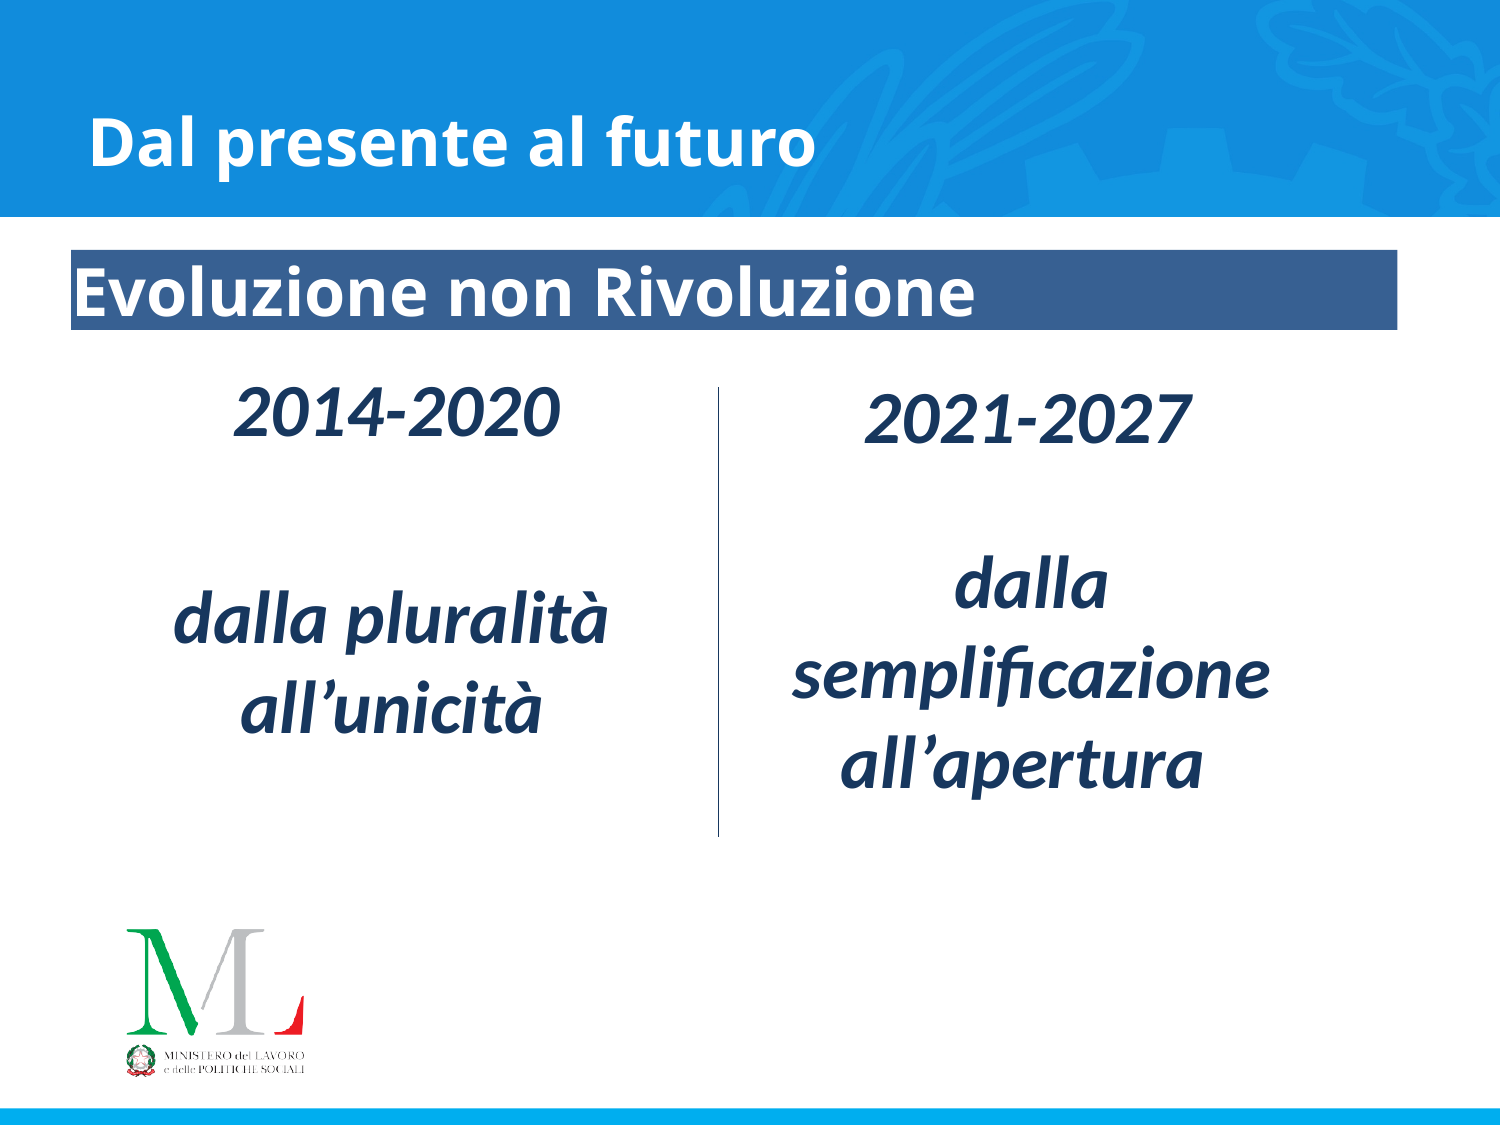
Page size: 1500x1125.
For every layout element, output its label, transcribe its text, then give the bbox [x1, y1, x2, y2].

picture [0, 0, 1500, 217]
title Dal presente al futuro [87, 99, 1414, 181]
text_box 2014-2020 [156, 360, 636, 454]
picture [126, 929, 304, 1077]
text_box dalla semplificazione all’apertura [787, 531, 1277, 805]
text_box 2021-2027 [787, 367, 1267, 461]
text_box dalla pluralità all’unicità [153, 566, 632, 751]
text_box Evoluzione non Rivoluzione [71, 249, 1398, 330]
